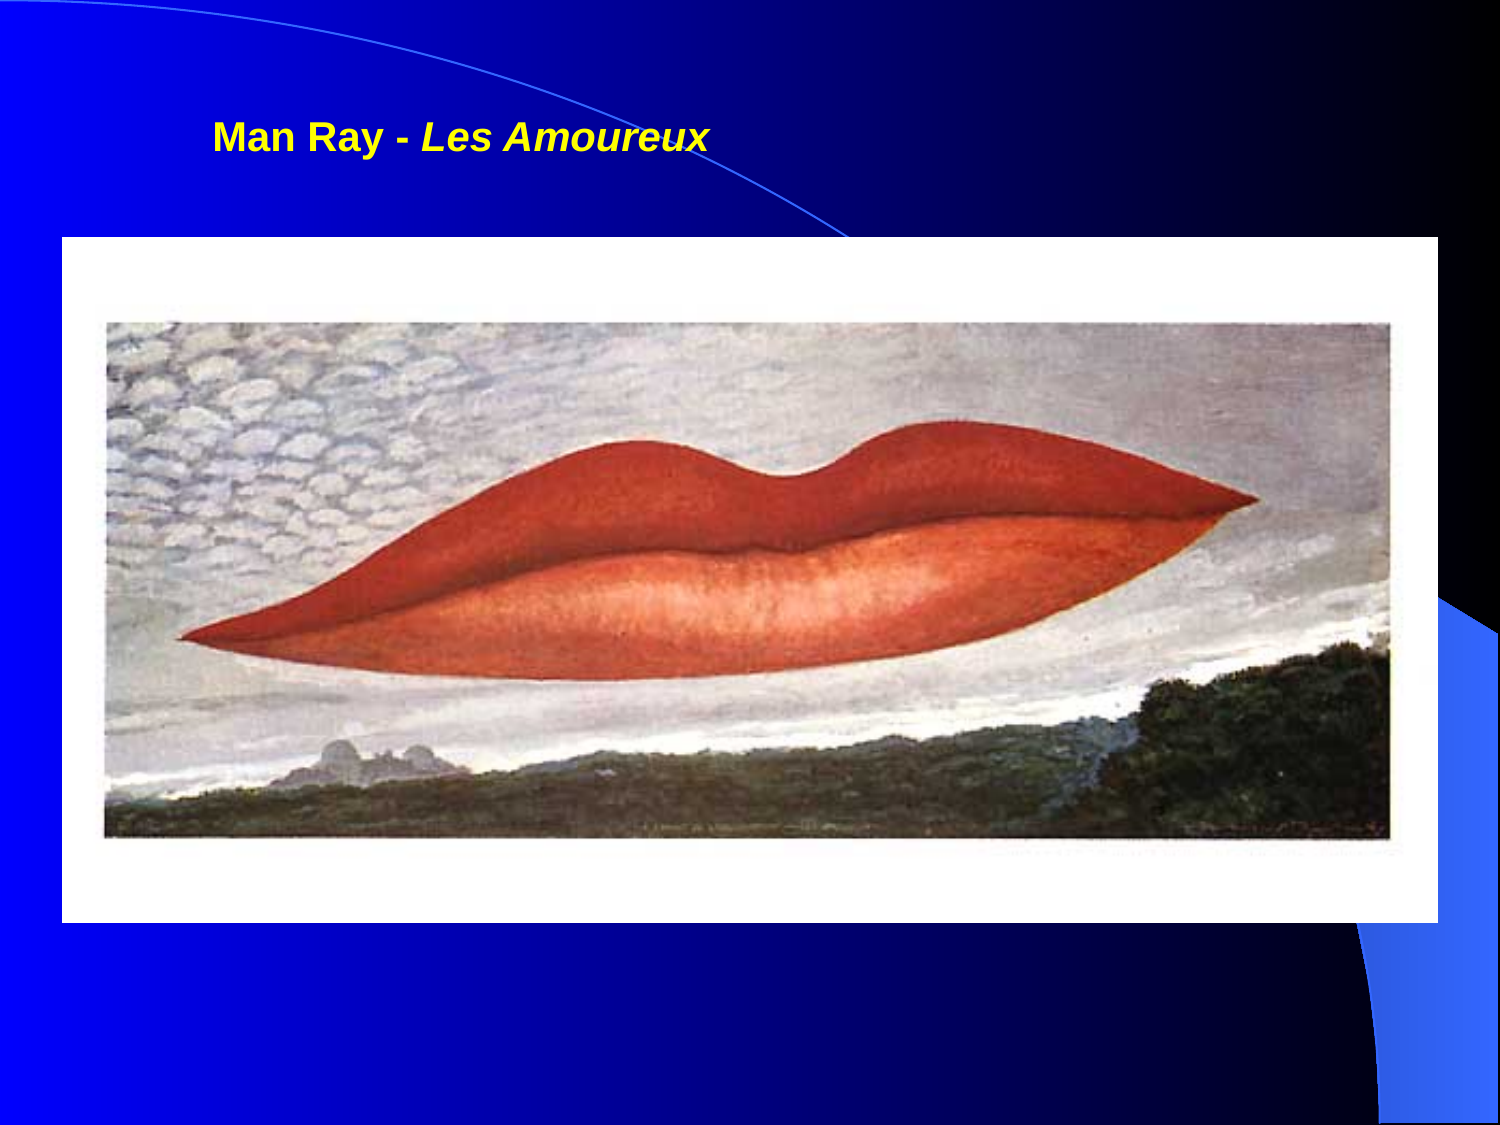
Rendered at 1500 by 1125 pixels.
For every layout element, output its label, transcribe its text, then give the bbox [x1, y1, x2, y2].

picture [62, 237, 1438, 923]
text_box Man Ray - Les Amoureux [197, 93, 739, 169]
